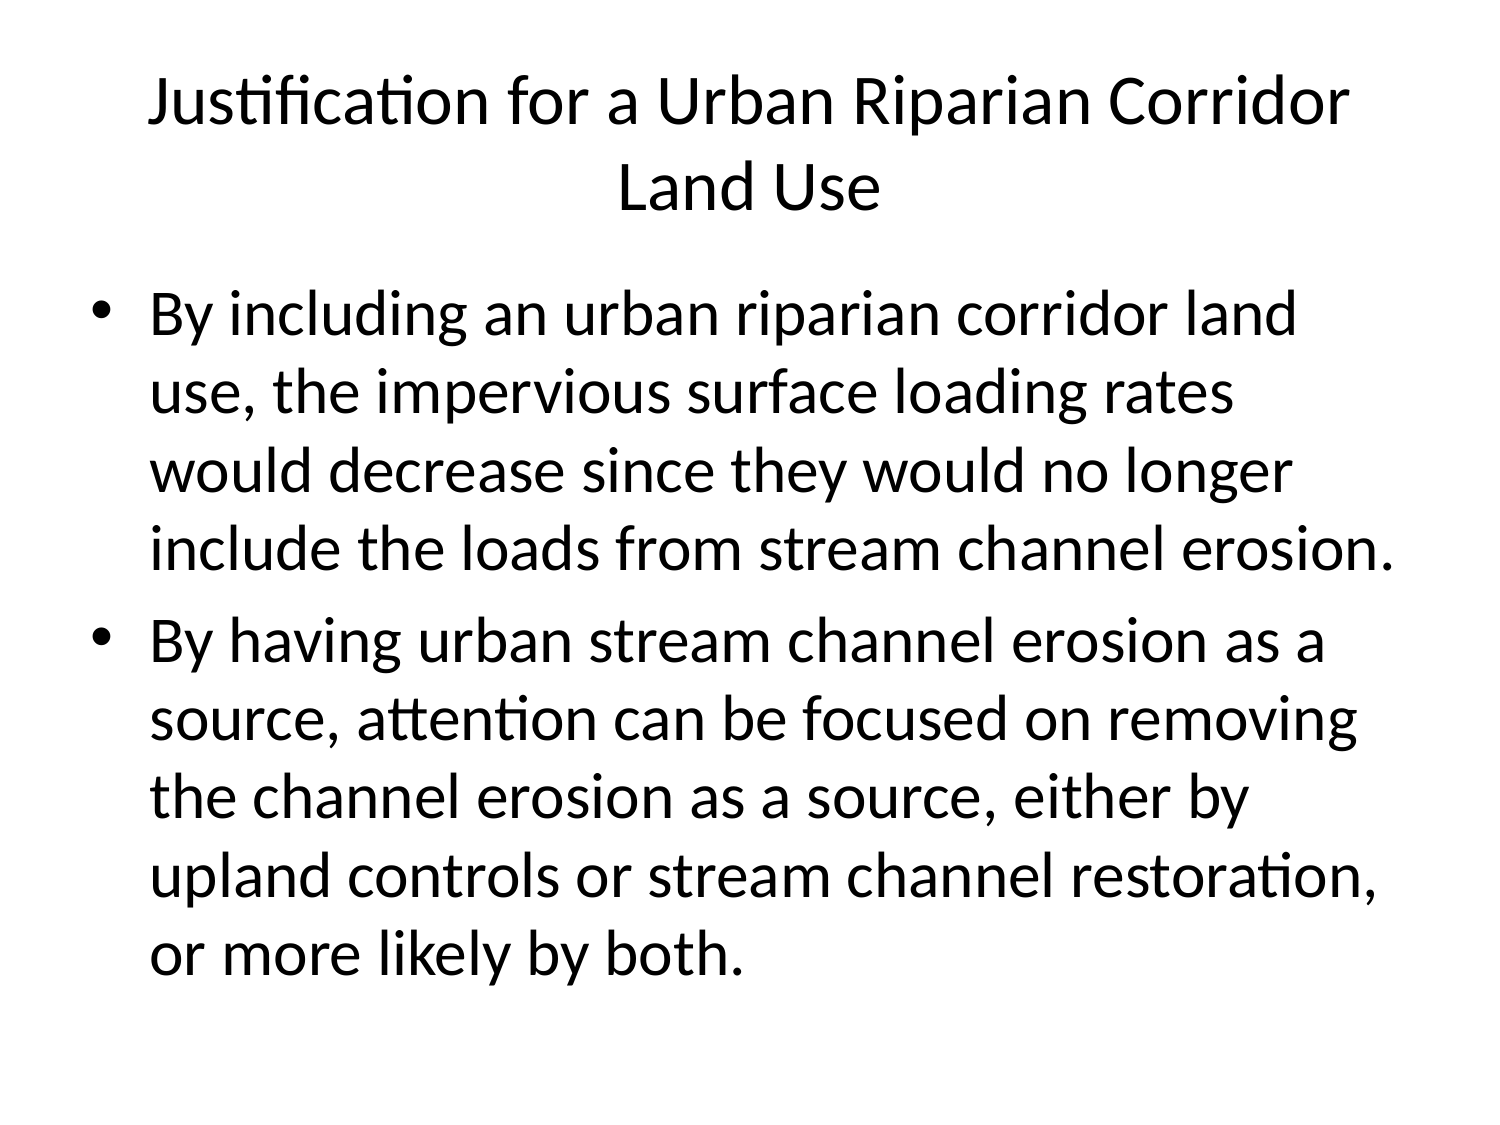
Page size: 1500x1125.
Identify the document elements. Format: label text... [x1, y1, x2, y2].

title Justification for a Urban Riparian Corridor Land Use [75, 45, 1425, 233]
list By including an urban riparian corridor land use, the impervious surface loading rates would decrease since they would no longer include the loads from stream channel erosion. By having urban stream channel erosion as a source, attention can be focused on removing the channel erosion as a source, either by upland controls or stream channel restoration, or more likely by both. [75, 262, 1425, 1005]
